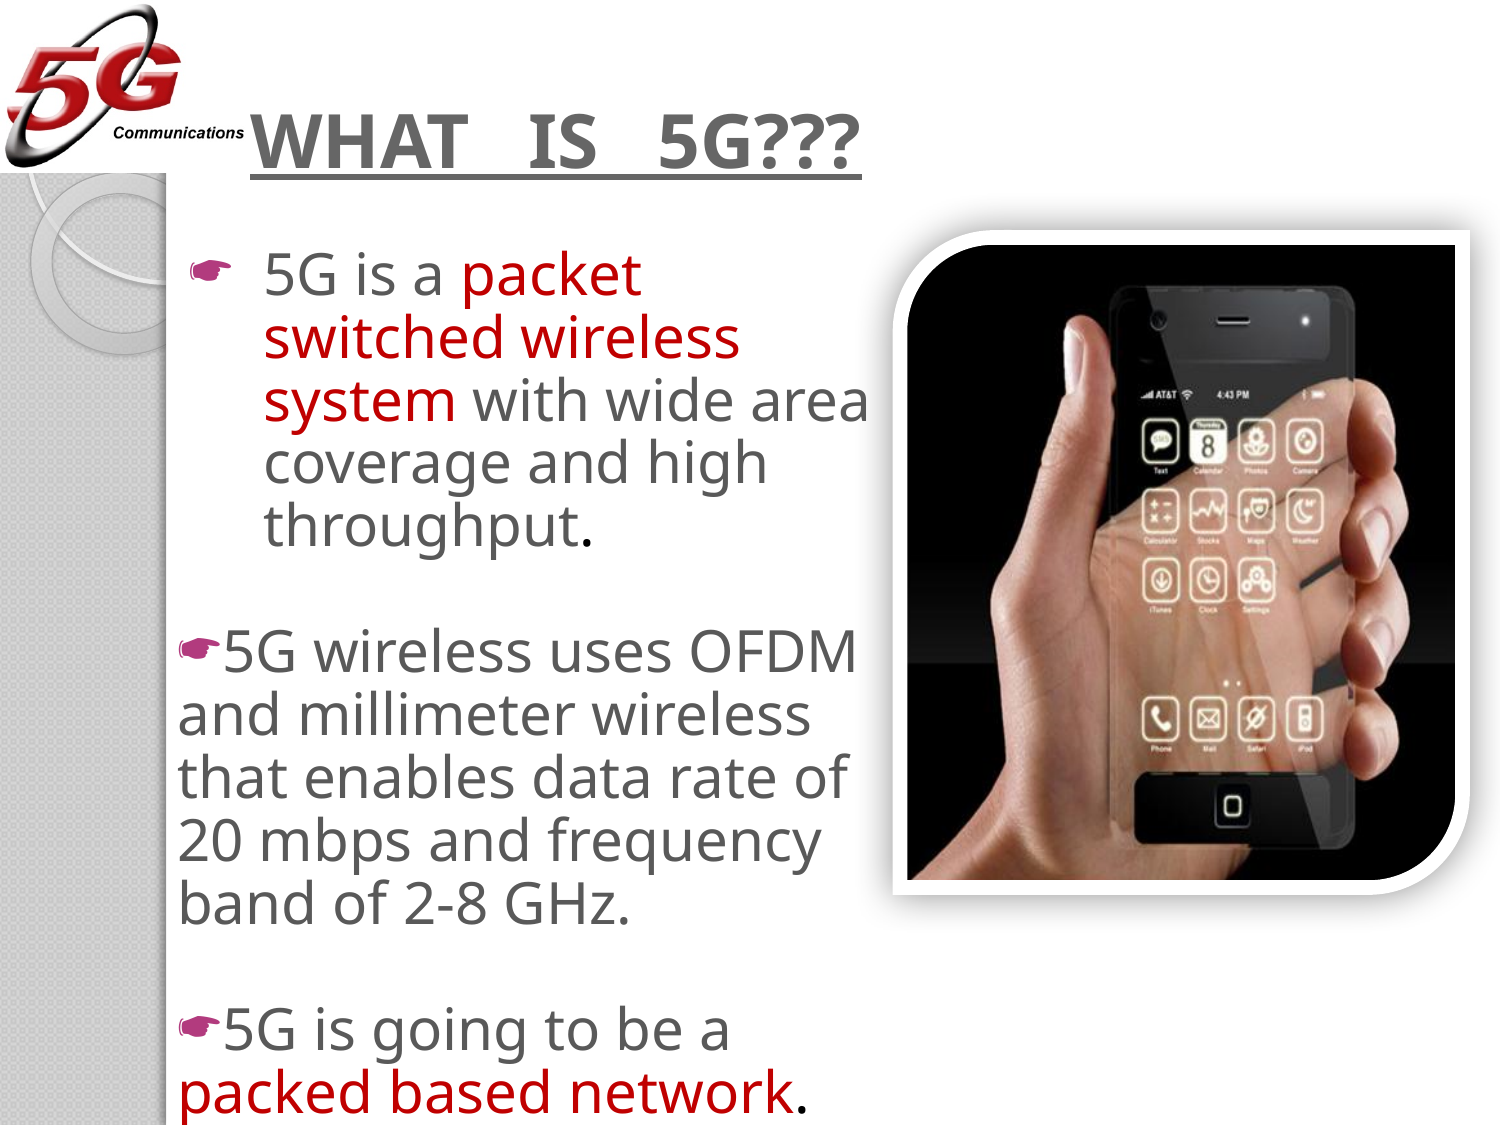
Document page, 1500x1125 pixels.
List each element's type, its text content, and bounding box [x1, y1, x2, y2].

title WHAT IS 5G??? [235, 45, 1466, 233]
text_box 5G is a packet switched wireless system with wide area coverage and high throughput. 5G wireless uses OFDM and millimeter wireless that enables data rate of 20 mbps and frequency band of 2-8 GHz. 5G is going to be a packed based network. [162, 237, 888, 1125]
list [899, 237, 1463, 888]
picture [0, 0, 251, 174]
